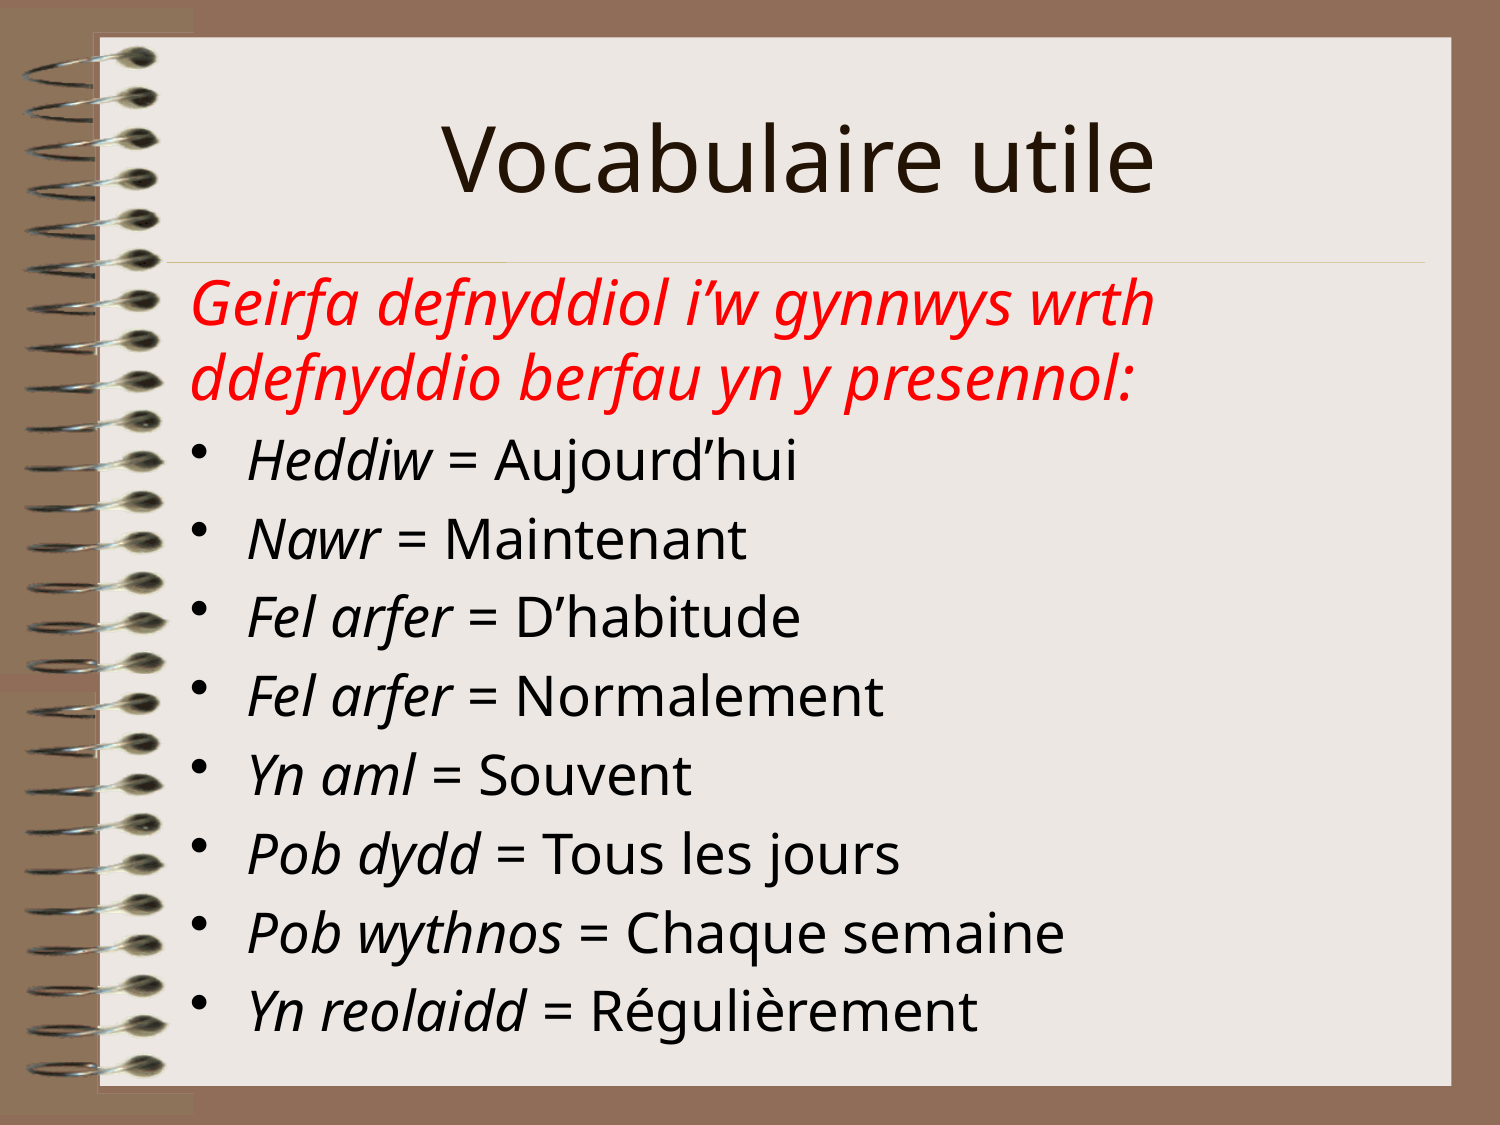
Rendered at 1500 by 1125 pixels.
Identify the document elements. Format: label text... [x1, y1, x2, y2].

picture [0, 8, 194, 674]
title Vocabulaire utile [174, 62, 1425, 250]
list Geirfa defnyddiol i’w gynnwys wrth ddefnyddio berfau yn y presennol: Heddiw = Aujourd’hui Nawr = Maintenant Fel arfer = D’habitude Fel arfer = Normalement Yn aml = Souvent Pob dydd = Tous les jours Pob wythnos = Chaque semaine Yn reolaidd = Régulièrement [174, 255, 1425, 963]
picture [0, 692, 194, 1115]
